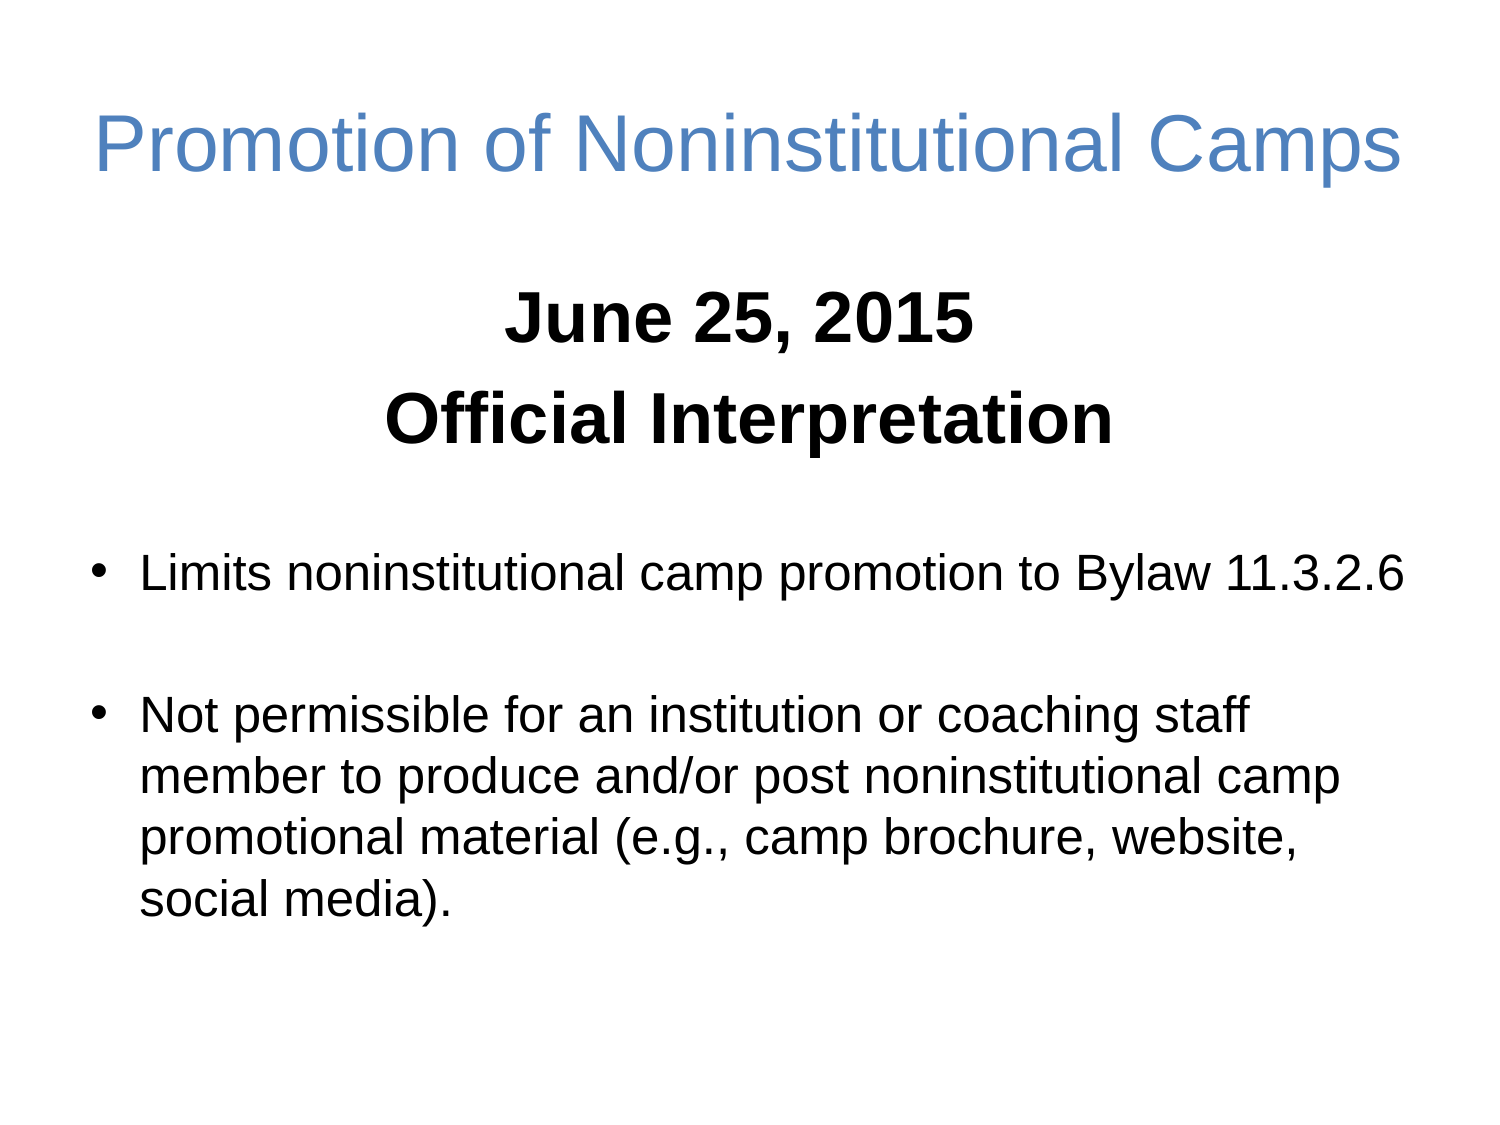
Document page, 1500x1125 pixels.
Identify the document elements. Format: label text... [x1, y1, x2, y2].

list June 25, 2015 Official Interpretation Limits noninstitutional camp promotion to Bylaw 11.3.2.6 Not permissible for an institution or coaching staff member to produce and/or post noninstitutional camp promotional material (e.g., camp brochure, website, social media). [75, 262, 1425, 1005]
title Promotion of Noninstitutional Camps [75, 45, 1425, 233]
